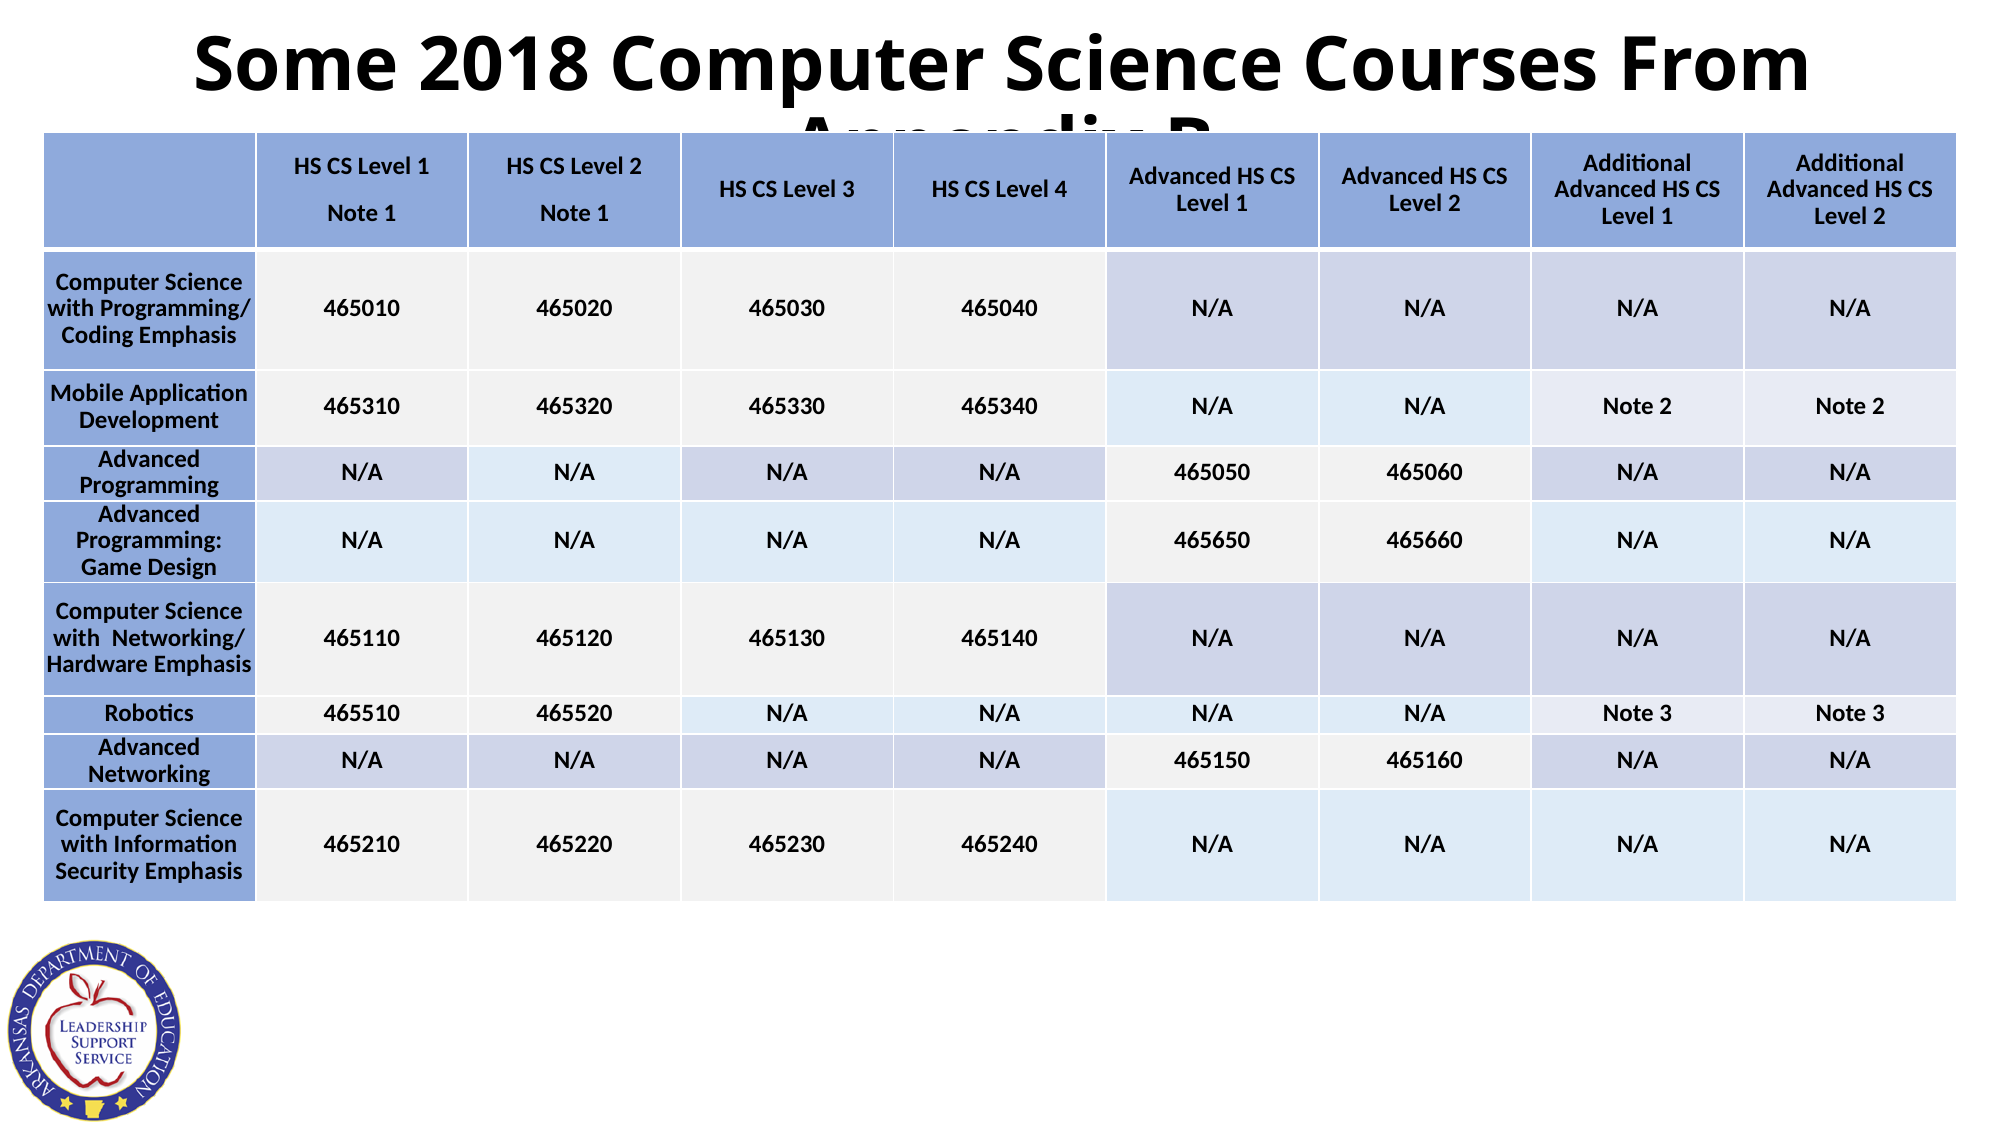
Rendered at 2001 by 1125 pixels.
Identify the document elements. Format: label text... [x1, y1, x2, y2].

table_cell 465020 [469, 252, 680, 369]
table_cell N/A [894, 447, 1105, 500]
table_header HS CS Level 2 Note 1 [469, 133, 680, 247]
table_cell N/A [1532, 447, 1743, 500]
table_cell 465650 [1107, 502, 1318, 582]
table_cell N/A [1745, 735, 1956, 788]
table_cell 465340 [894, 371, 1105, 445]
table_cell Mobile Application Development [44, 371, 255, 445]
table_cell N/A [1532, 502, 1743, 582]
table_cell 465240 [894, 790, 1105, 901]
table_cell N/A [1107, 583, 1318, 695]
table_cell 465310 [257, 371, 467, 445]
table_cell N/A [894, 735, 1105, 788]
table_cell N/A [1107, 371, 1318, 445]
table_header HS CS Level 1 Note 1 [257, 133, 467, 247]
table_cell 465050 [1107, 447, 1318, 500]
table_cell 465210 [257, 790, 467, 901]
table_cell Advanced Networking [44, 735, 255, 788]
table_cell N/A [1320, 790, 1530, 901]
table_cell N/A [894, 502, 1105, 582]
table_cell Note 3 [1532, 697, 1743, 733]
table_cell N/A [1320, 583, 1530, 695]
table_cell N/A [1745, 502, 1956, 582]
table_cell N/A [682, 735, 893, 788]
table_cell N/A [682, 697, 893, 733]
table_cell 465060 [1320, 447, 1530, 500]
table_cell 465030 [682, 252, 893, 369]
table_cell N/A [1320, 697, 1530, 733]
table_cell 465520 [469, 697, 680, 733]
table_cell N/A [1320, 252, 1530, 369]
table_cell 465660 [1320, 502, 1530, 582]
table_cell N/A [1532, 583, 1743, 695]
table_cell 465320 [469, 371, 680, 445]
table_cell Computer Science with Programming/ Coding Emphasis [44, 252, 255, 369]
table_cell N/A [682, 502, 893, 582]
table_cell N/A [257, 447, 467, 500]
table_cell 465160 [1320, 735, 1530, 788]
table_cell Note 2 [1745, 371, 1956, 445]
table_cell 465140 [894, 583, 1105, 695]
table_cell N/A [1745, 252, 1956, 369]
table_header Advanced HS CS Level 2 [1320, 133, 1530, 247]
table_cell 465230 [682, 790, 893, 901]
table_cell Computer Science with Networking/ Hardware Emphasis [44, 583, 255, 695]
table_cell N/A [894, 697, 1105, 733]
table_cell 465010 [257, 252, 467, 369]
table_cell 465220 [469, 790, 680, 901]
table_cell Robotics [44, 697, 255, 733]
table_cell N/A [1320, 371, 1530, 445]
table_header HS CS Level 4 [894, 133, 1105, 247]
table_header Additional Advanced HS CS Level 1 [1532, 133, 1743, 247]
table_cell 465130 [682, 583, 893, 695]
table_cell 465330 [682, 371, 893, 445]
table_cell 465110 [257, 583, 467, 695]
table_cell Note 3 [1745, 697, 1956, 733]
table_cell N/A [469, 447, 680, 500]
table_cell N/A [1532, 252, 1743, 369]
table_cell 465510 [257, 697, 467, 733]
table_cell 465150 [1107, 735, 1318, 788]
table_cell 465120 [469, 583, 680, 695]
table_cell 465040 [894, 252, 1105, 369]
table_cell N/A [1107, 252, 1318, 369]
table_header HS CS Level 3 [682, 133, 893, 247]
table_cell Note 2 [1532, 371, 1743, 445]
table_cell Computer Science with Information Security Emphasis [44, 790, 255, 901]
table_cell N/A [1745, 790, 1956, 901]
table_cell N/A [469, 502, 680, 582]
table_cell N/A [1745, 447, 1956, 500]
picture [3, 935, 184, 1123]
table_header [44, 133, 255, 247]
table_cell Advanced Programming [44, 447, 255, 500]
table_cell N/A [257, 735, 467, 788]
table_header Advanced HS CS Level 1 [1107, 133, 1318, 247]
table_cell N/A [1532, 735, 1743, 788]
text_box Some 2018 Computer Science Courses From Appendix B [43, 18, 1964, 132]
table_cell N/A [1107, 697, 1318, 733]
table_cell N/A [682, 447, 893, 500]
table_cell N/A [1745, 583, 1956, 695]
table_cell N/A [1107, 790, 1318, 901]
table_cell N/A [1532, 790, 1743, 901]
table_cell N/A [469, 735, 680, 788]
table_cell N/A [257, 502, 467, 582]
table_cell Advanced Programming: Game Design [44, 502, 255, 582]
table_header Additional Advanced HS CS Level 2 [1745, 133, 1956, 247]
